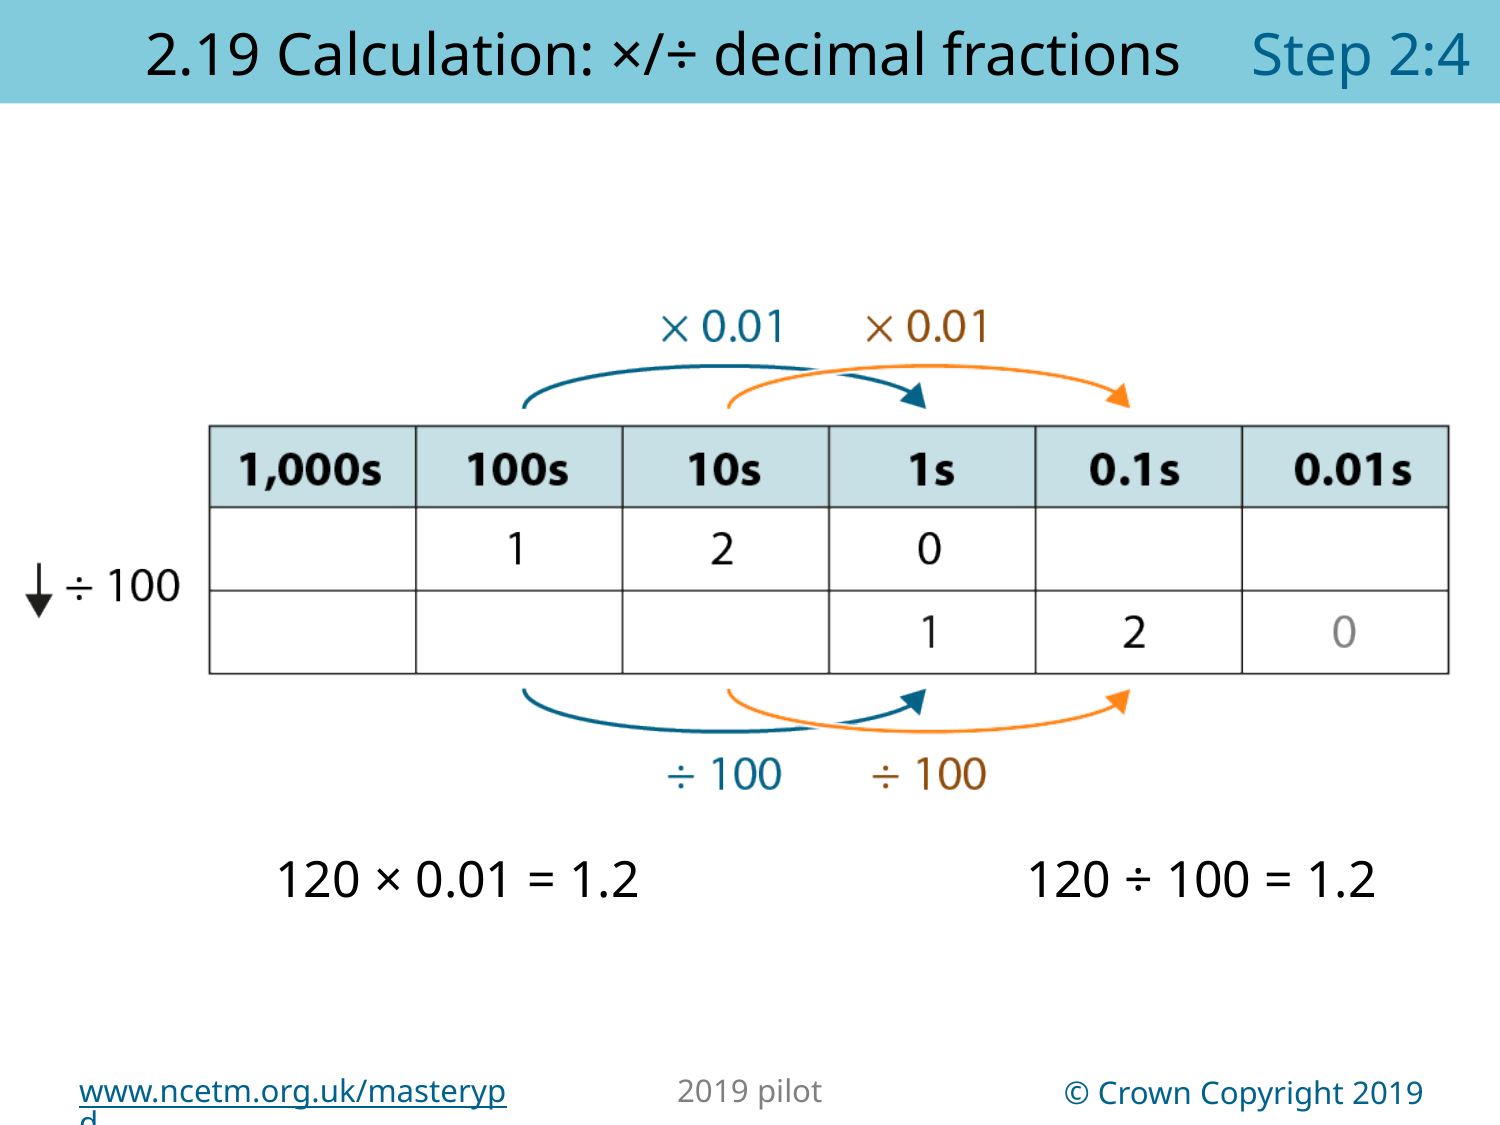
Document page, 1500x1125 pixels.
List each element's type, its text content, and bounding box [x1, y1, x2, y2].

text_box 120 × 0.01 = 1.2 [260, 840, 655, 916]
picture [17, 300, 1500, 828]
list 2.19 Calculation: ×/÷ decimal fractions Step 2:4 [0, 0, 1500, 104]
text_box 120 ÷ 100 = 1.2 [1011, 840, 1392, 916]
